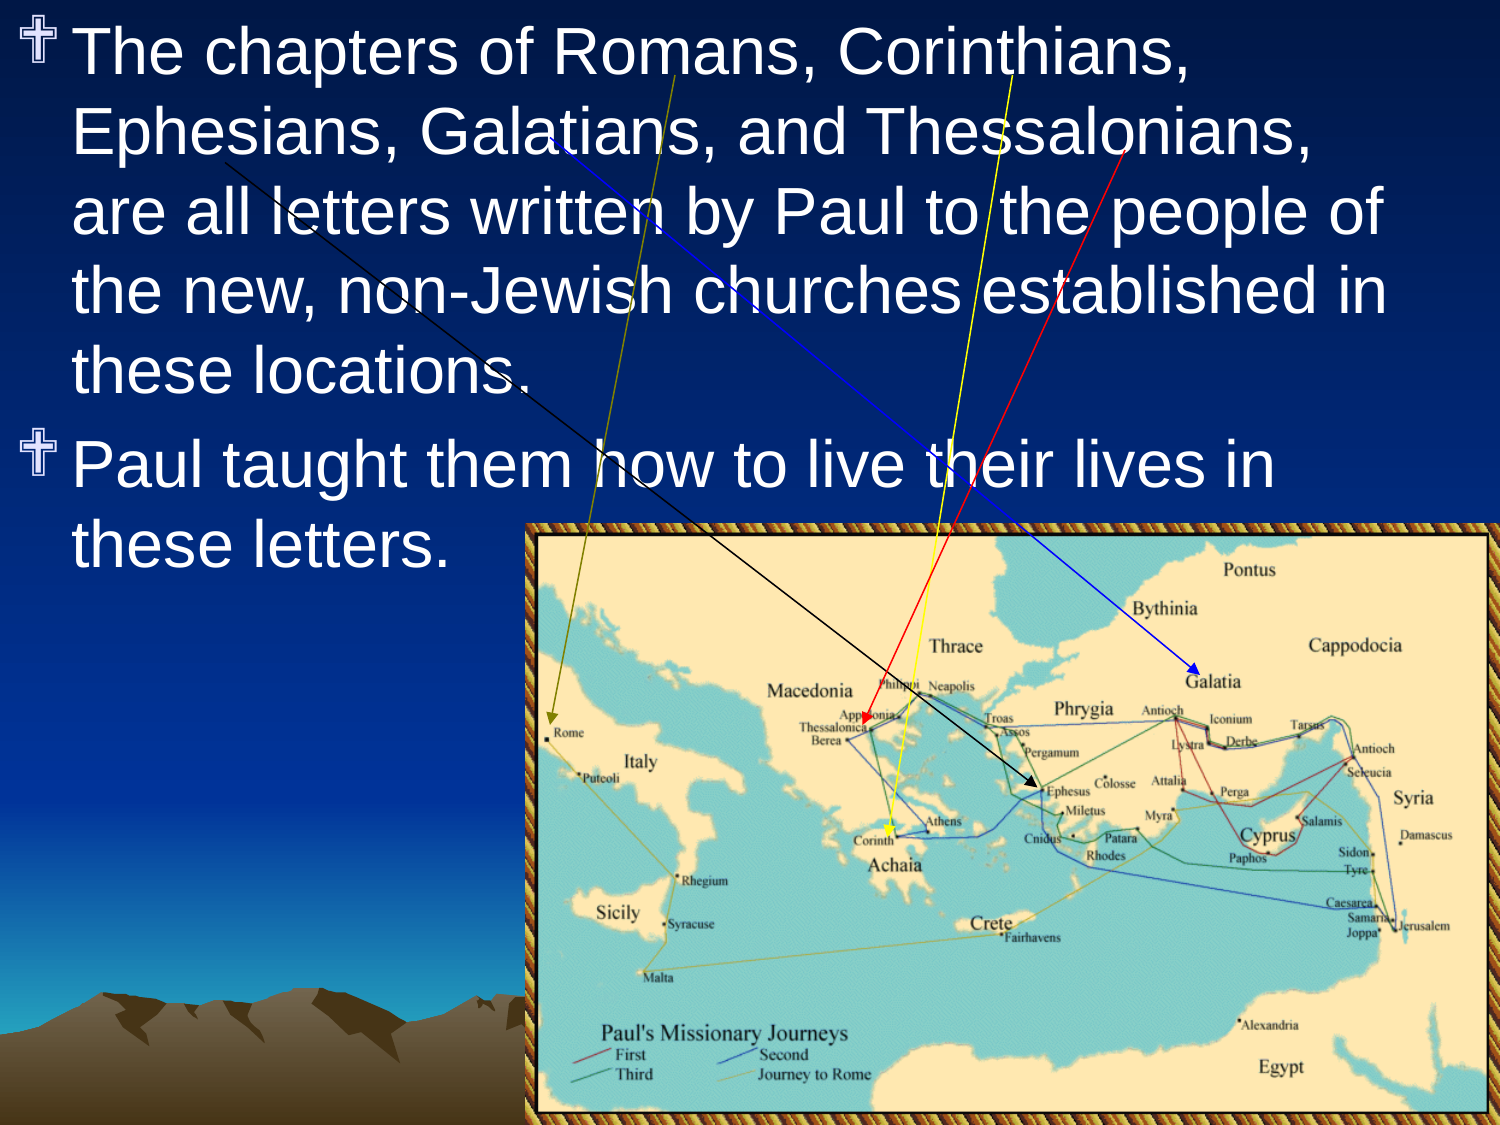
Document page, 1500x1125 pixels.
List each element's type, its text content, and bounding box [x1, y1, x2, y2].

picture [524, 522, 1500, 1125]
list The chapters of Romans, Corinthians, Ephesians, Galatians, and Thessalonians, are all letters written by Paul to the people of the new, non-Jewish churches established in these locations. Paul taught them how to live their lives in these letters. [0, 0, 1426, 963]
